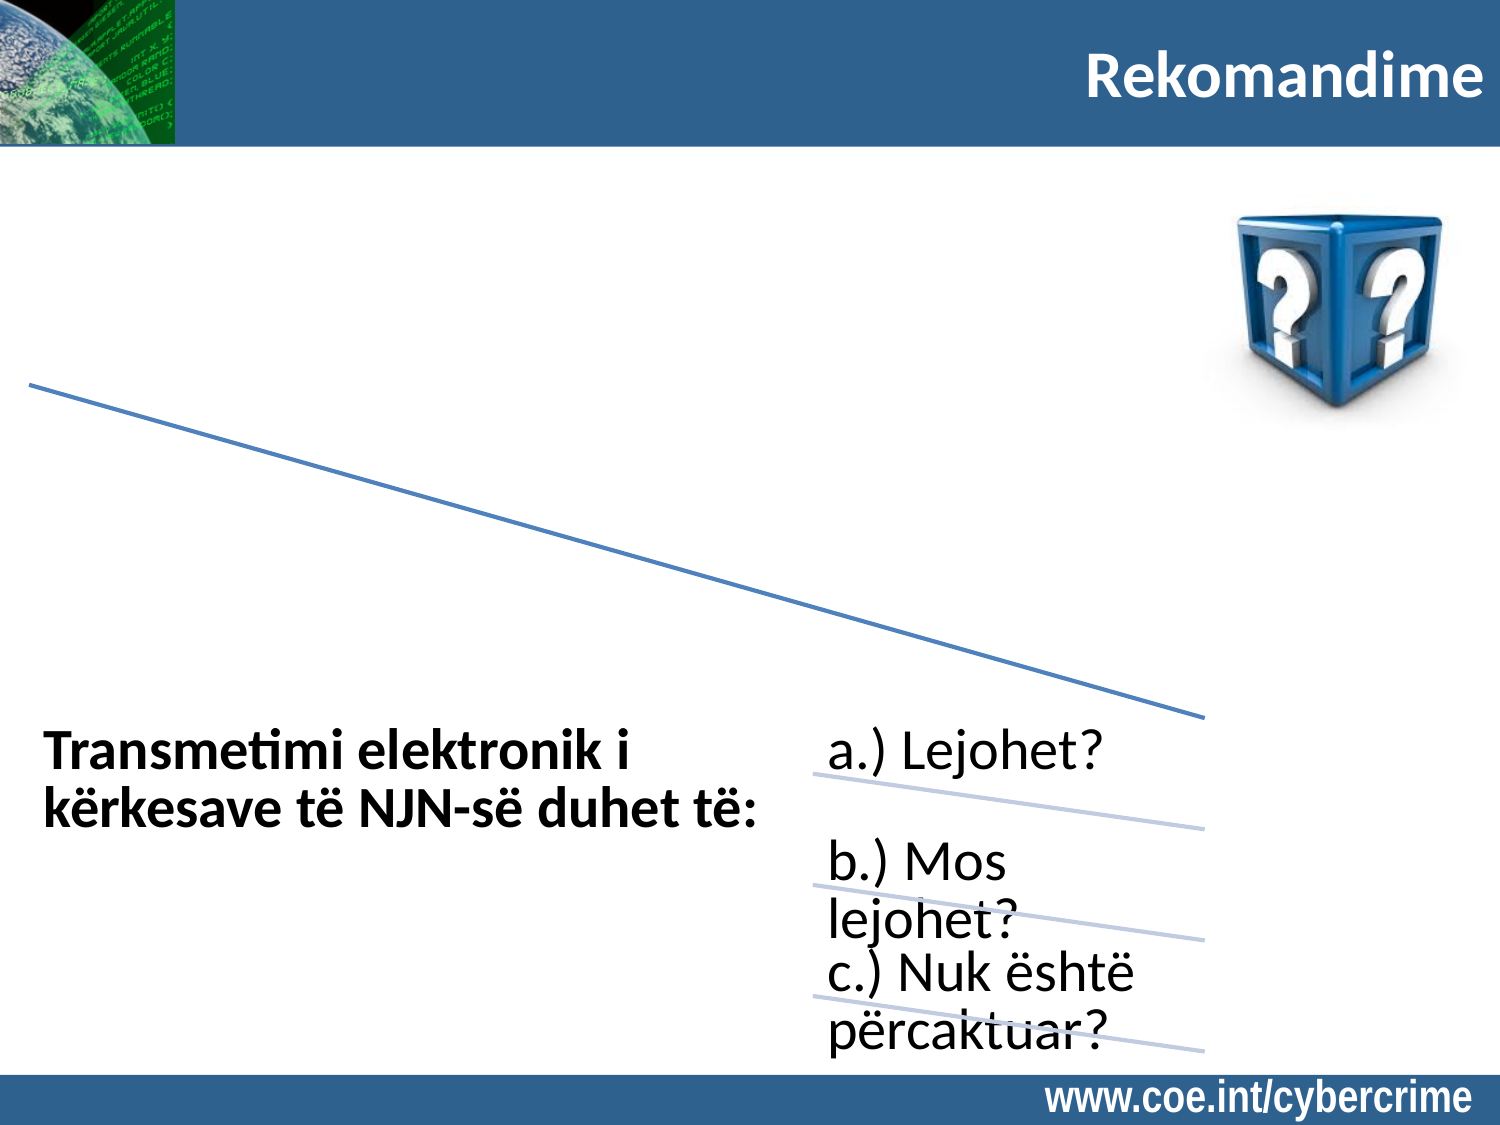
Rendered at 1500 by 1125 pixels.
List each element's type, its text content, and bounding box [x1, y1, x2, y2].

picture [1189, 154, 1481, 445]
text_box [28, 384, 1205, 1052]
text_box www.coe.int/cybercrime [1030, 1059, 1500, 1125]
text_box Rekomandime [177, 0, 1500, 149]
text_box [0, 1073, 1030, 1125]
picture [0, 0, 175, 144]
